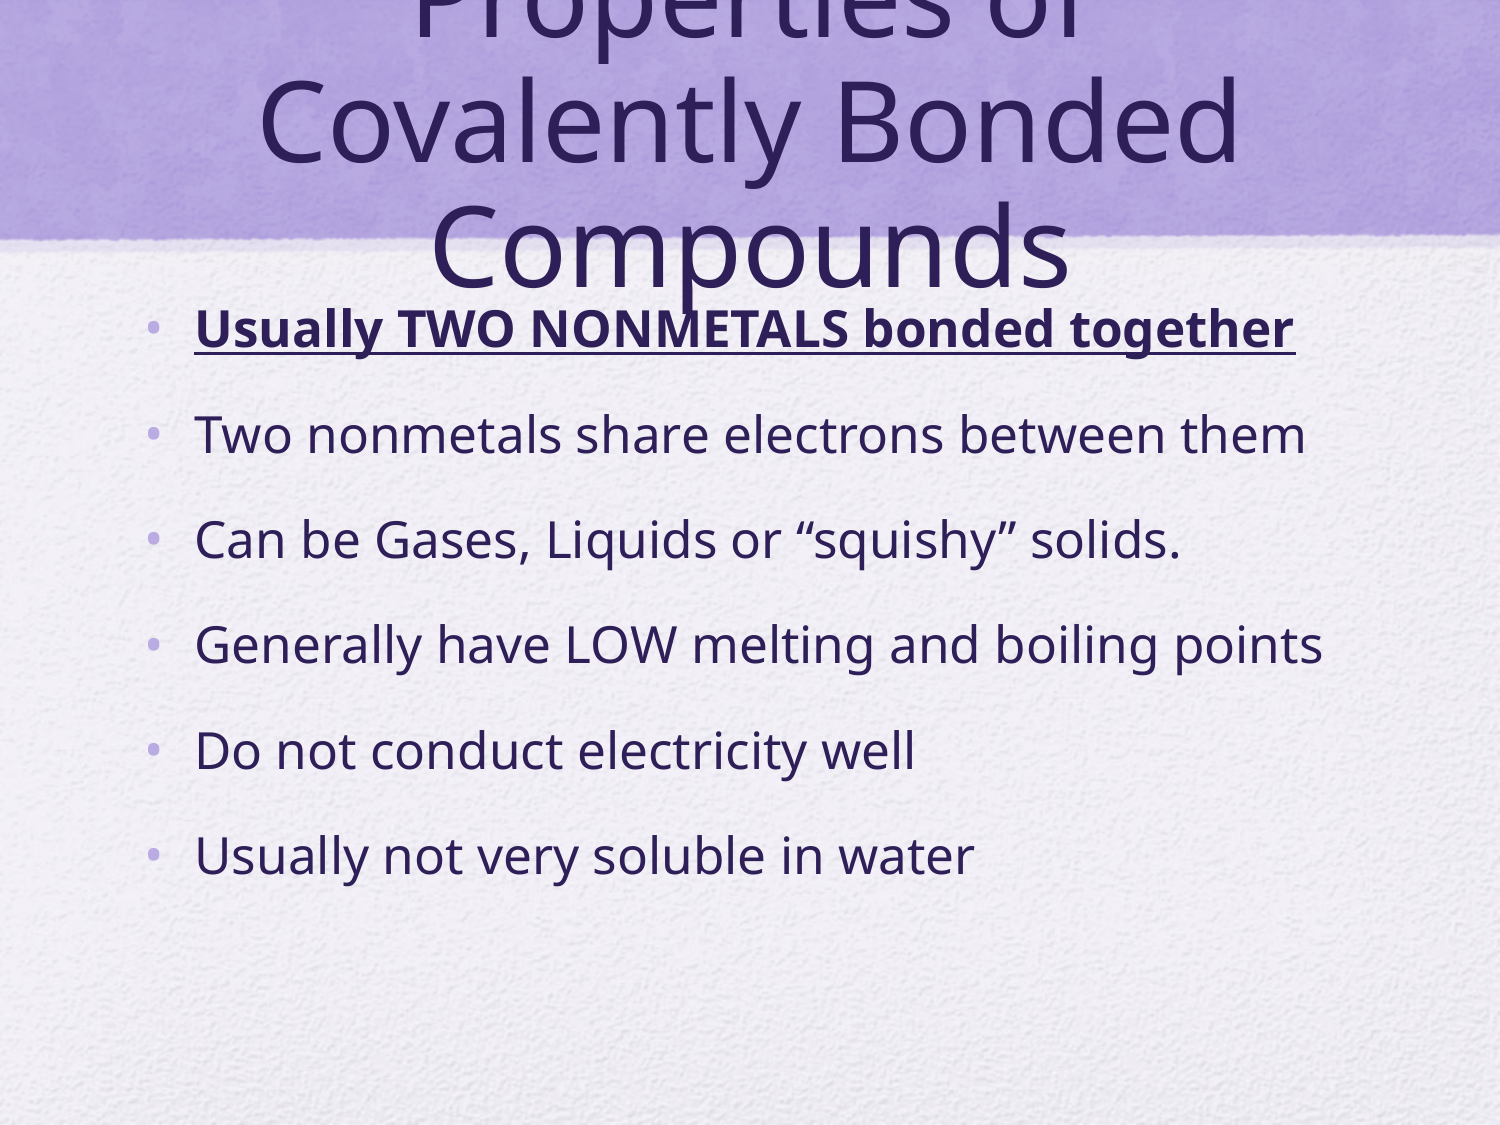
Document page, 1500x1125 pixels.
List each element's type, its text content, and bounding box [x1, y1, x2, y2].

list Usually TWO NONMETALS bonded together Two nonmetals share electrons between them Can be Gases, Liquids or “squishy” solids. Generally have LOW melting and boiling points Do not conduct electricity well Usually not very soluble in water [129, 288, 1372, 993]
picture [0, 225, 1500, 1125]
title Properties of Covalently Bonded Compounds [129, 6, 1372, 239]
